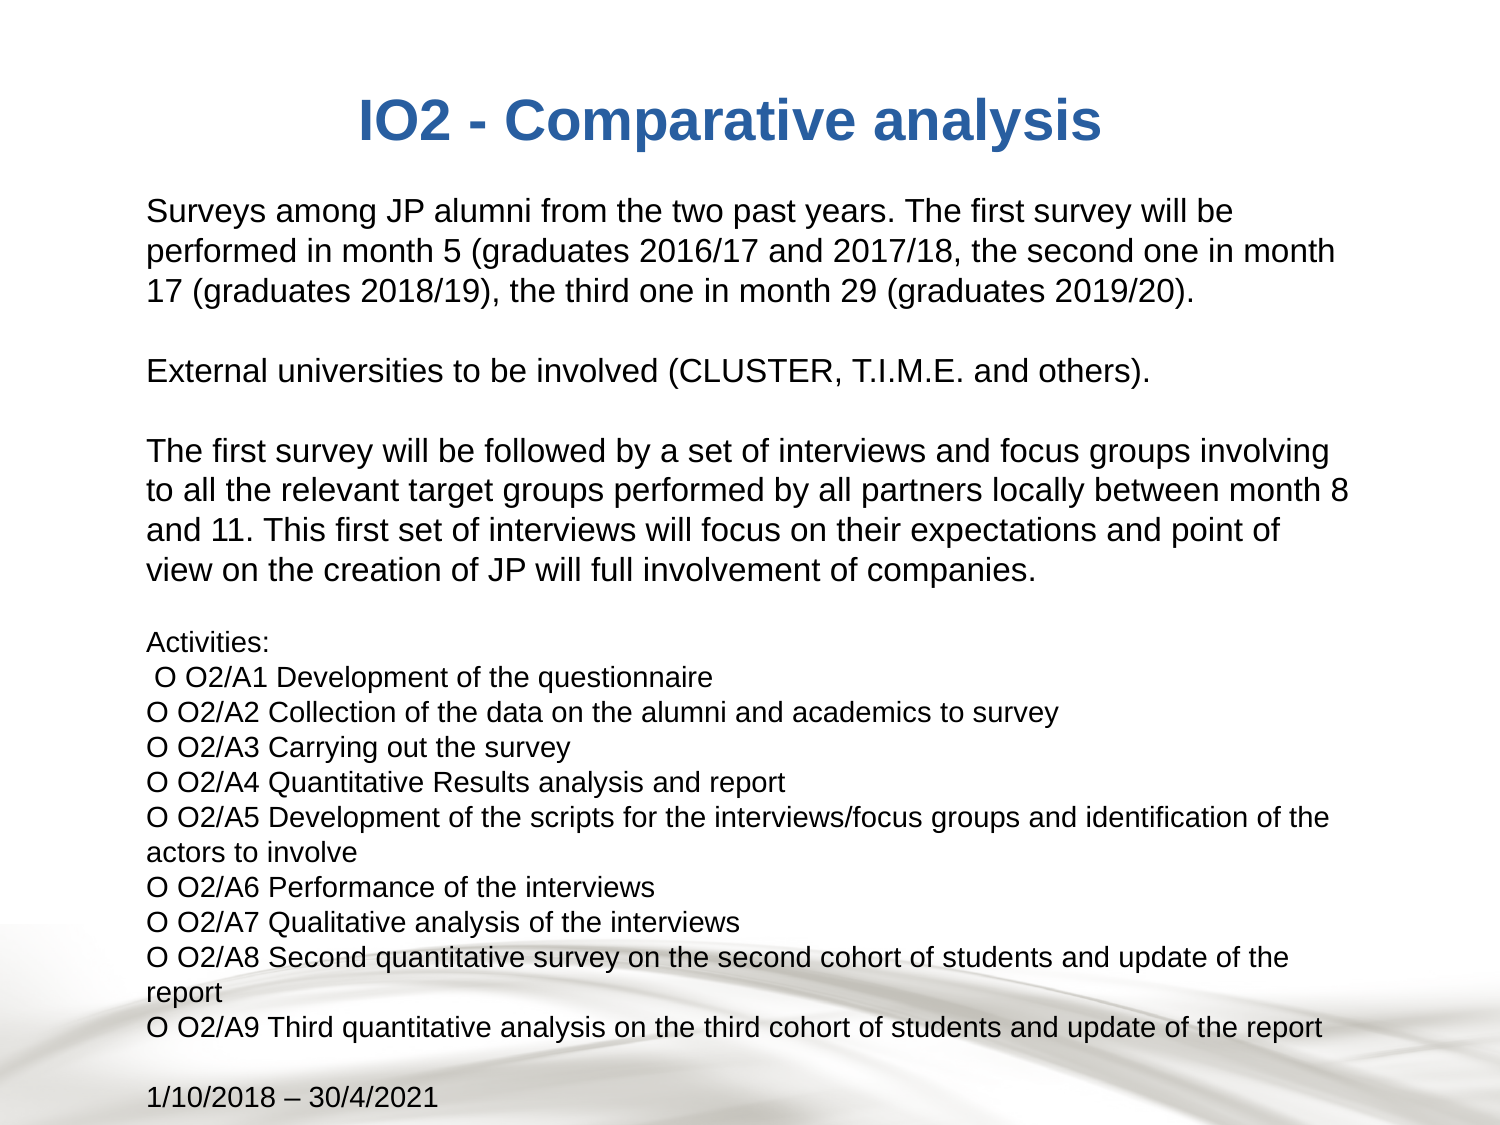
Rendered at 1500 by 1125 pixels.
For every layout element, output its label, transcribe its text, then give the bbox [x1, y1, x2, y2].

text_box IO2 - Comparative analysis [112, 75, 1350, 160]
text_box Surveys among JP alumni from the two past years. The first survey will be performed in month 5 (graduates 2016/17 and 2017/18, the second one in month 17 (graduates 2018/19), the third one in month 29 (graduates 2019/20). External universities to be involved (CLUSTER, T.I.M.E. and others). The first survey will be followed by a set of interviews and focus groups involving to all the relevant target groups performed by all partners locally between month 8 and 11. This first set of interviews will focus on their expectations and point of view on the creation of JP will full involvement of companies. Activities: O O2/A1 Development of the questionnaire O O2/A2 Collection of the data on the alumni and academics to survey O O2/A3 Carrying out the survey O O2/A4 Quantitative Results analysis and report O O2/A5 Development of the scripts for the interviews/focus groups and identification of the actors to involve O O2/A6 Performance of the interviews O O2/A7 Qualitative analysis of the interviews O O2/A8 Second quantitative survey on the second cohort of students and update of the report O O2/A9 Third quantitative analysis on the third cohort of students and update of the report 1/10/2018 – 30/4/2021 [131, 181, 1369, 923]
picture [0, 924, 1500, 1125]
